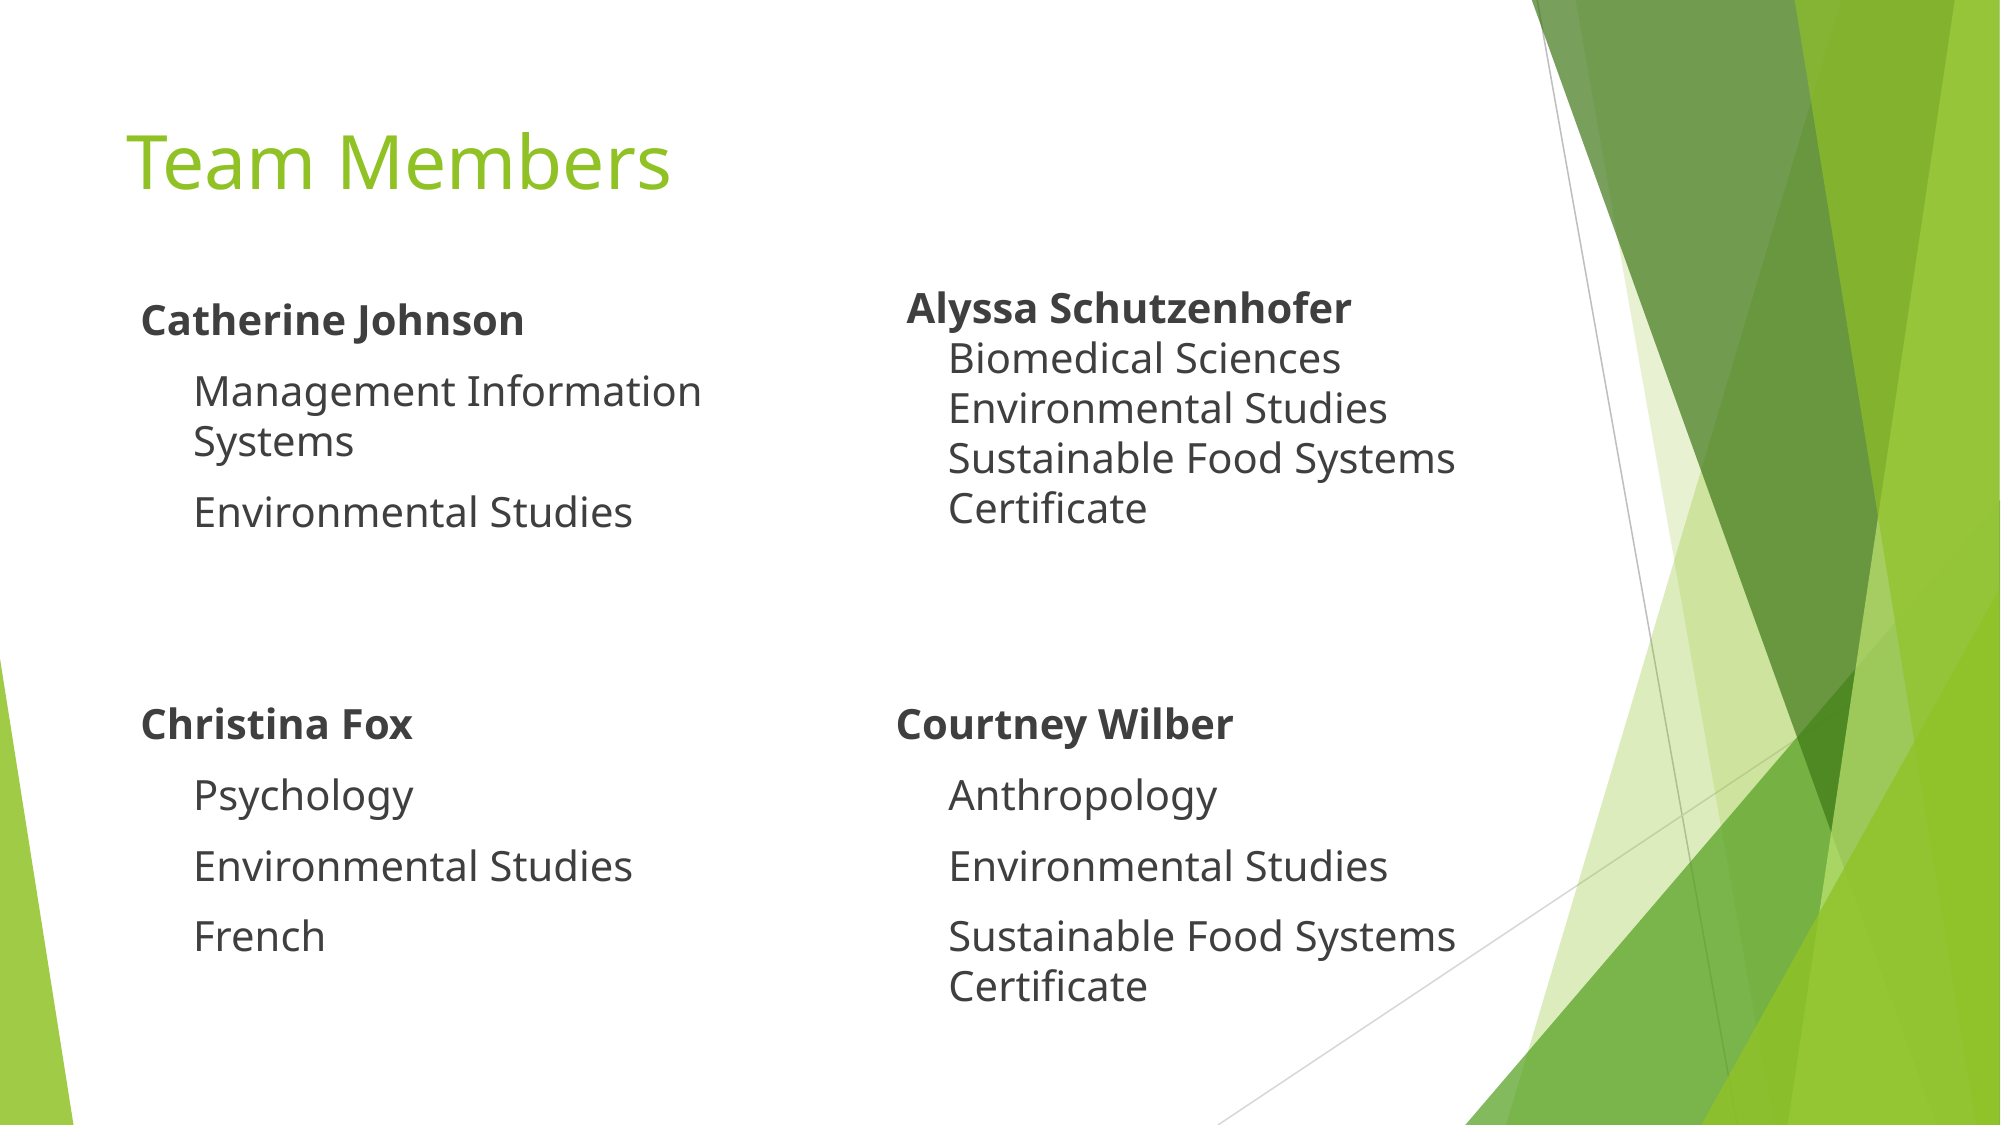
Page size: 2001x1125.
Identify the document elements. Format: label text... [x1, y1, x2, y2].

text_box Christina Fox Psychology Environmental Studies French [121, 682, 871, 991]
list Alyssa Schutzenhofer Biomedical Sciences Environmental Studies Sustainable Food Systems Certificate [876, 267, 1647, 596]
text_box Catherine Johnson Management Information Systems Environmental Studies [121, 279, 738, 642]
text_box Courtney Wilber Anthropology Environmental Studies Sustainable Food Systems Certificate [877, 682, 1501, 991]
title Team Members [111, 99, 1522, 317]
